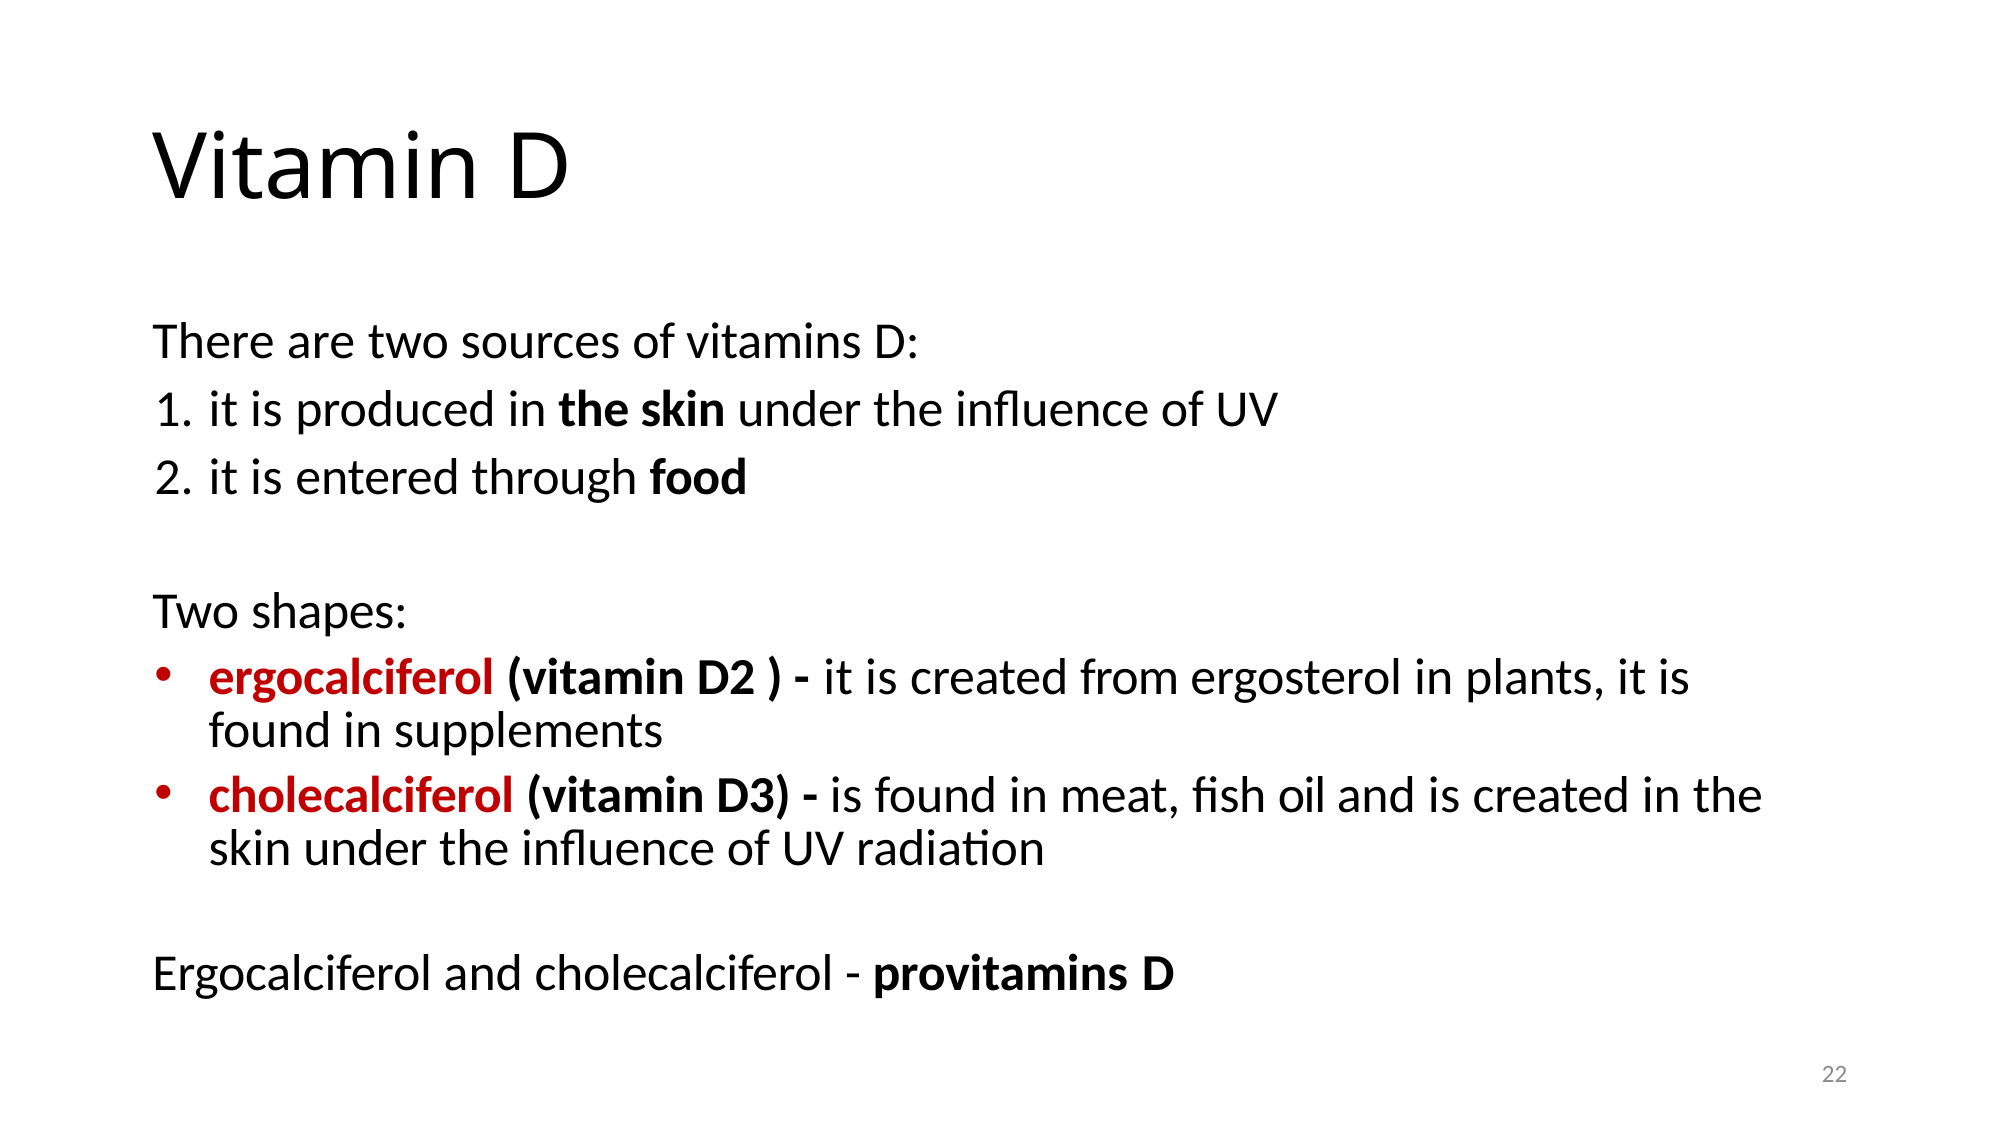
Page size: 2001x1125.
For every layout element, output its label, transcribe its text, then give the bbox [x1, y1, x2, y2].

slide_number 22 [1412, 1042, 1863, 1103]
title Vitamin D [137, 59, 1863, 278]
list There are two sources of vitamins D: it is produced in the skin under the influence of UV it is entered through food Two shapes: ergocalciferol (vitamin D2 ) - it is created from ergosterol in plants, it is found in supplements cholecalciferol (vitamin D3) - is found in meat, fish oil and is created in the skin under the influence of UV radiation Ergocalciferol and cholecalciferol - provitamins D [137, 299, 1863, 1014]
